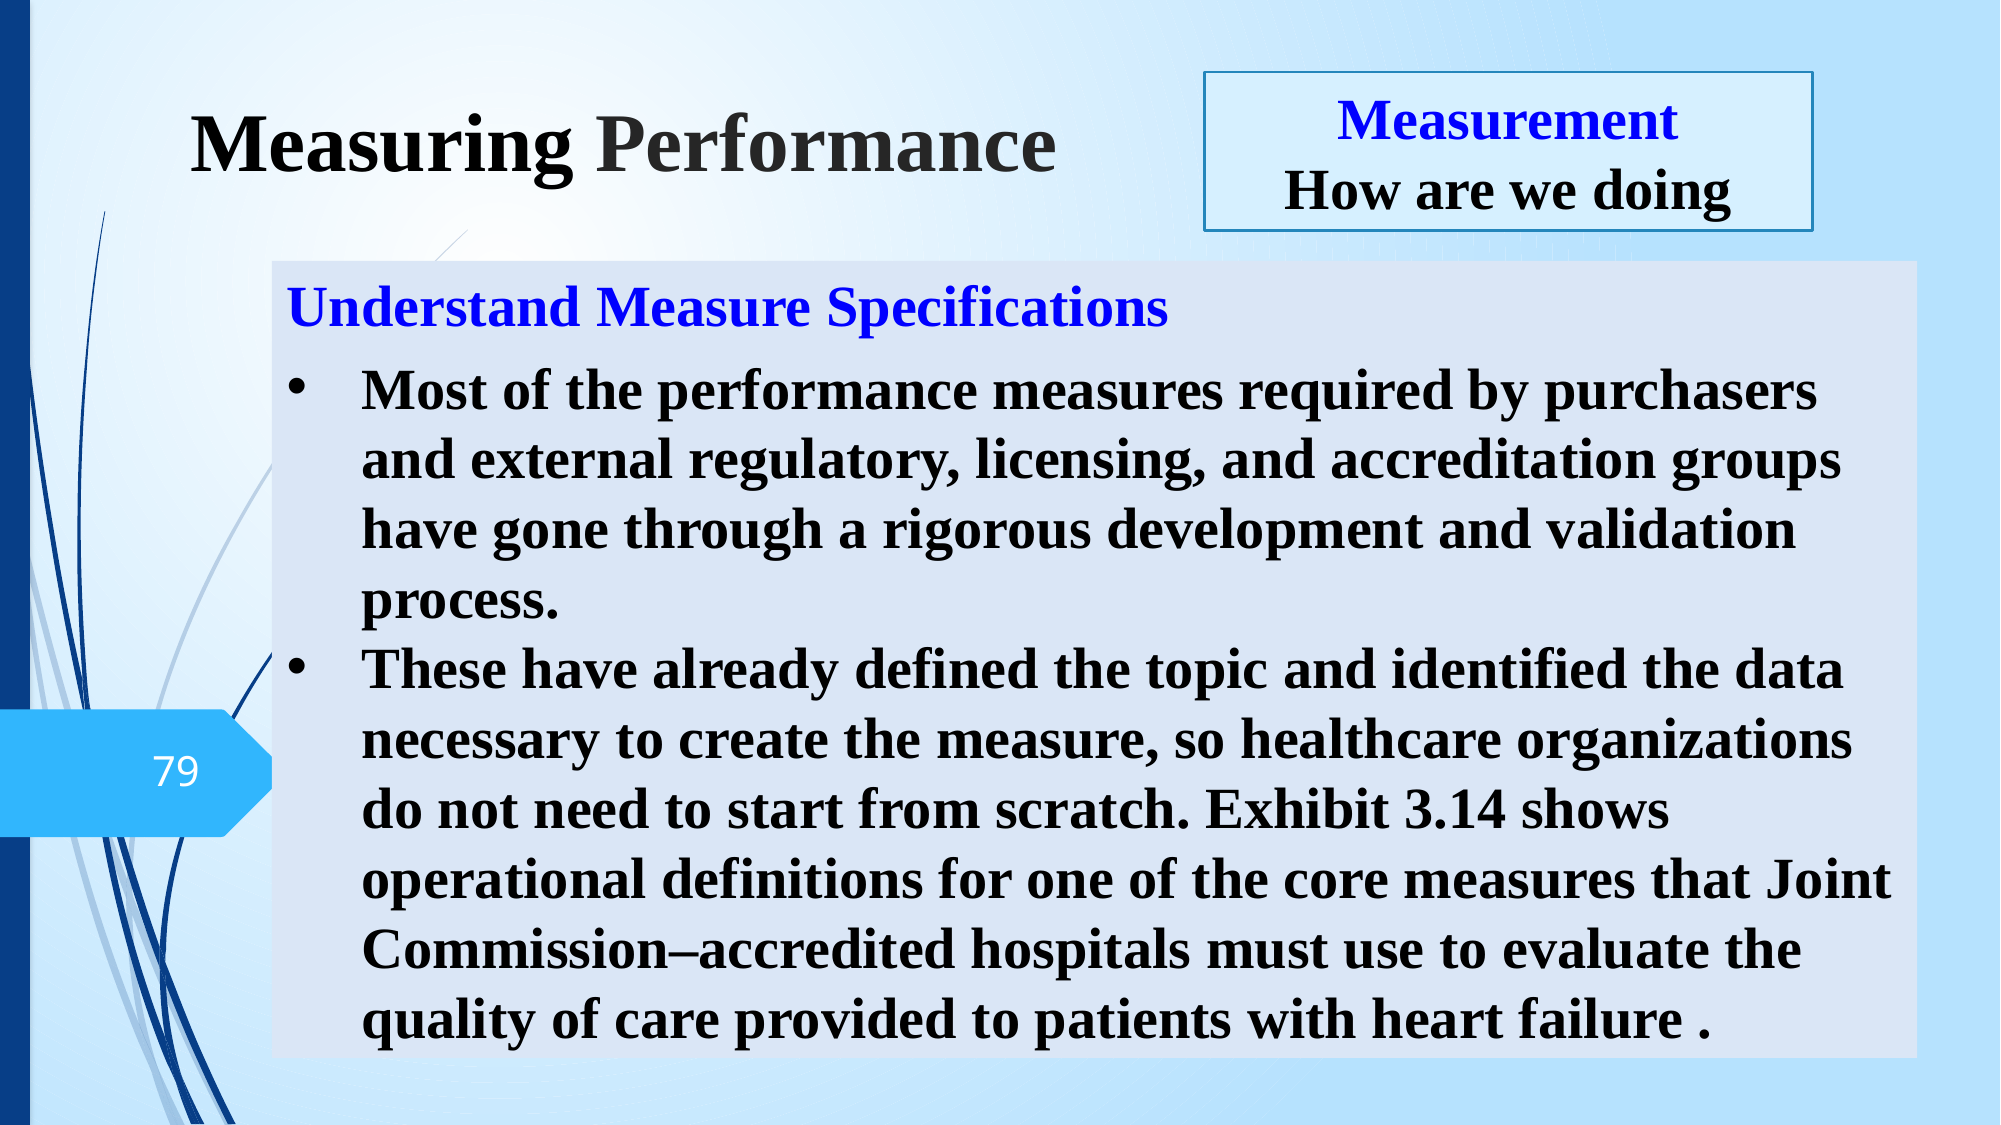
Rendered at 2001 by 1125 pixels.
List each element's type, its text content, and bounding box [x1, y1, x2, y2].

title Measuring Performance [175, 42, 1122, 197]
text_box Measurement How are we doing [1203, 71, 1814, 232]
subtitle [77, 218, 1952, 1125]
text_box Understand Measure Specifications Most of the performance measures required by purchasers and external regulatory, licensing, and accreditation groups have gone through a rigorous development and validation process. These have already defined the topic and identified the data necessary to create the measure, so healthcare organizations do not need to start from scratch. Exhibit 3.14 shows operational definitions for one of the core measures that Joint Commission–accredited hospitals must use to evaluate the quality of care provided to patients with heart failure . [271, 260, 1918, 1058]
slide_number 79 [87, 743, 216, 803]
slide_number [1699, 1005, 1888, 1067]
footer Mohammed Alnaif Ph.D. [424, 1006, 1675, 1067]
